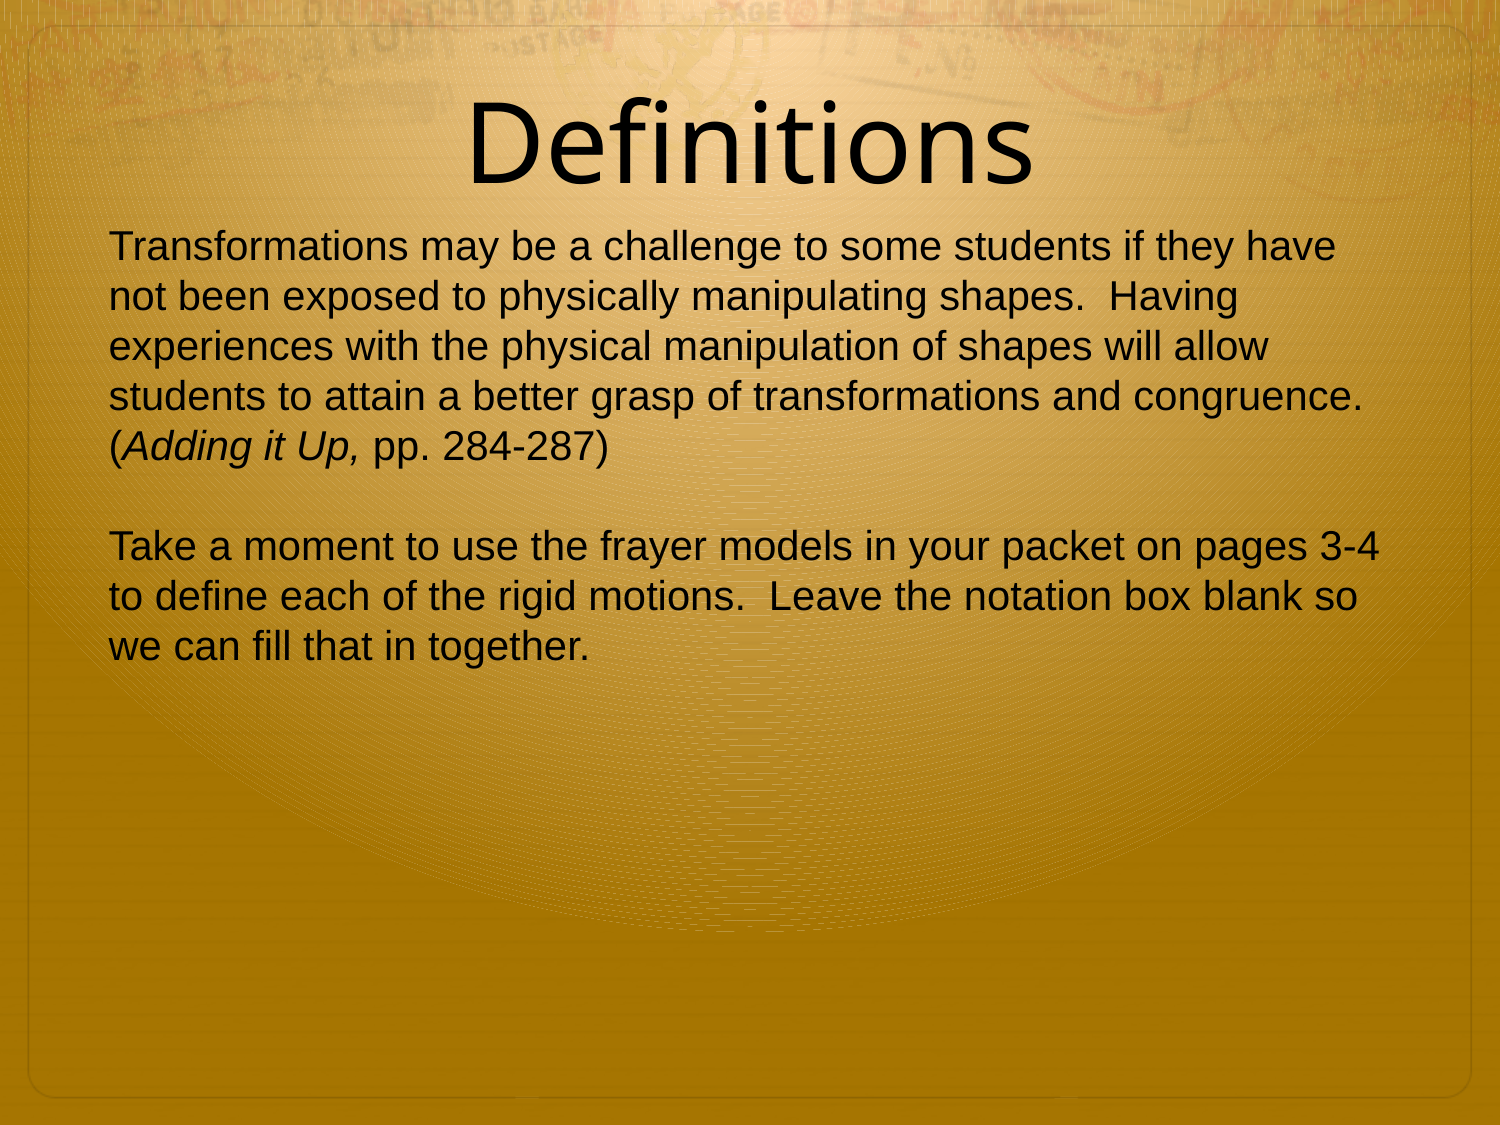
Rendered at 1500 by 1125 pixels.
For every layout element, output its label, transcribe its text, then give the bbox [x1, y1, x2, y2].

text_box Transformations may be a challenge to some students if they have not been exposed to physically manipulating shapes. Having experiences with the physical manipulation of shapes will allow students to attain a better grasp of transformations and congruence. (Adding it Up, pp. 284-287) Take a moment to use the frayer models in your packet on pages 3-4 to define each of the rigid motions. Leave the notation box blank so we can fill that in together. [93, 211, 1407, 676]
picture [0, 0, 1500, 1125]
title Definitions [93, 45, 1407, 211]
